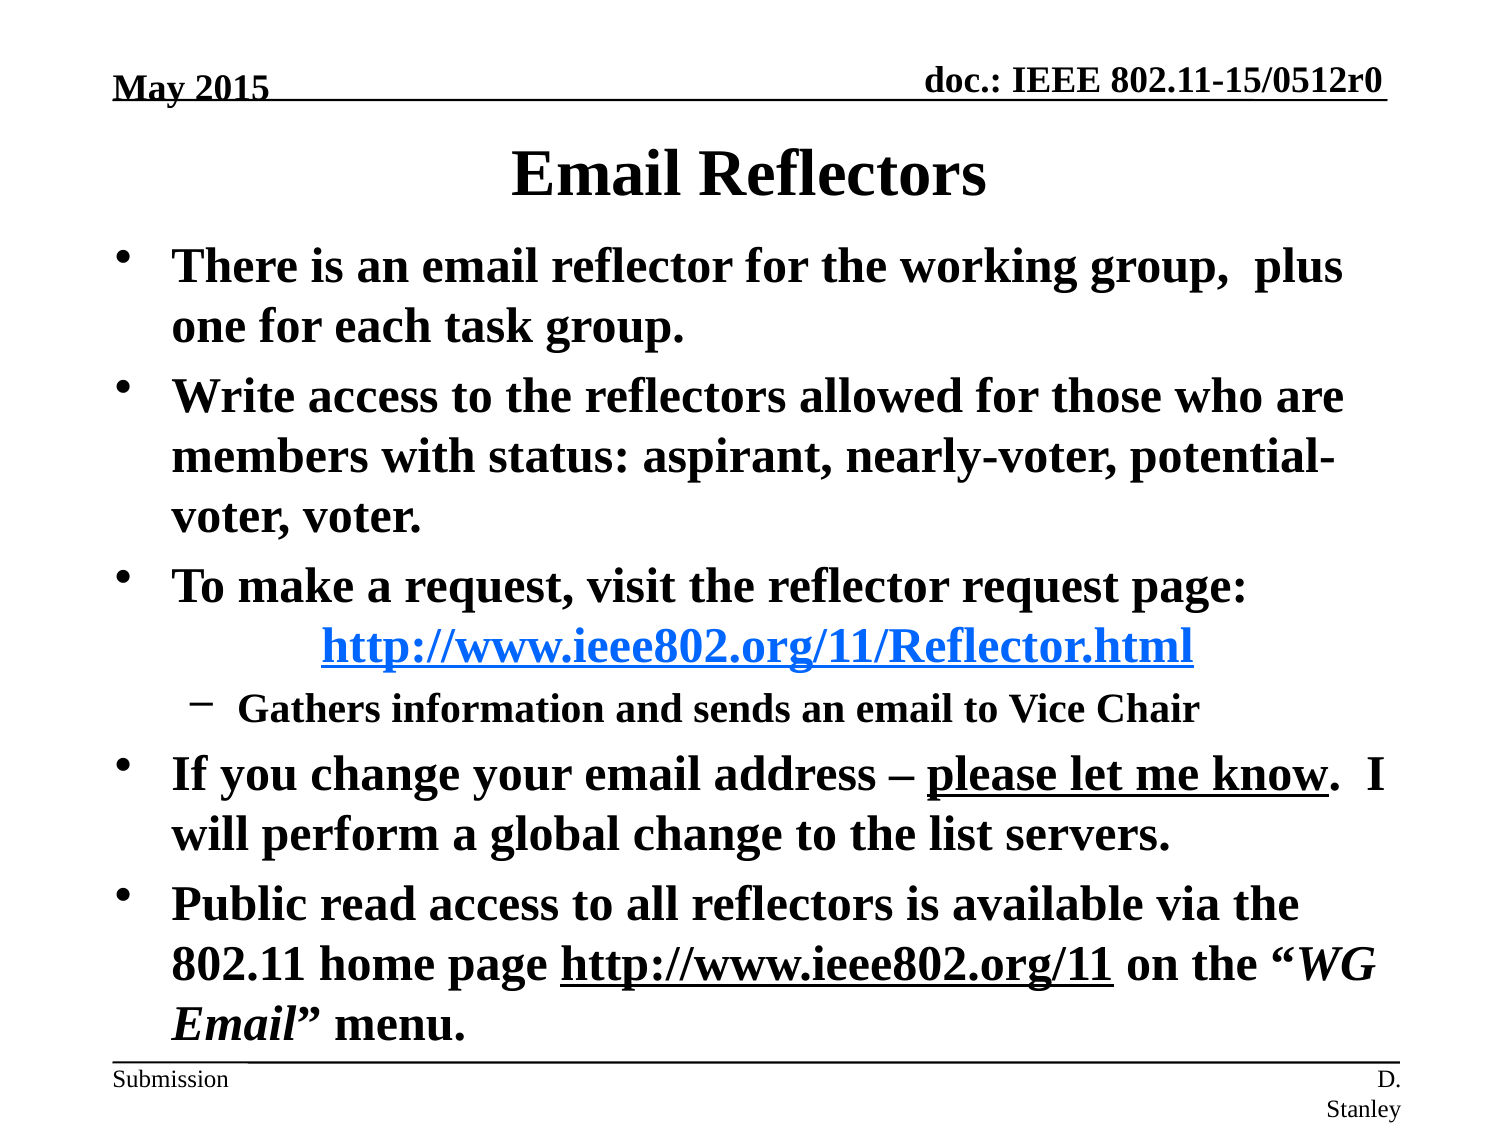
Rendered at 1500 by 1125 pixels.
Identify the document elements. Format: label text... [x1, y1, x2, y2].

list There is an email reflector for the working group, plus one for each task group. Write access to the reflectors allowed for those who are members with status: aspirant, nearly-voter, potential-voter, voter. To make a request, visit the reflector request page: http://www.ieee802.org/11/Reflector.html Gathers information and sends an email to Vice Chair If you change your email address – please let me know. I will perform a global change to the list servers. Public read access to all reflectors is available via the 802.11 home page http://www.ieee802.org/11 on the “WG Email” menu. [99, 224, 1438, 1063]
footer D. Stanley Aruba Networks [1324, 1063, 1402, 1093]
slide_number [112, 62, 401, 109]
title Email Reflectors [112, 112, 1388, 224]
